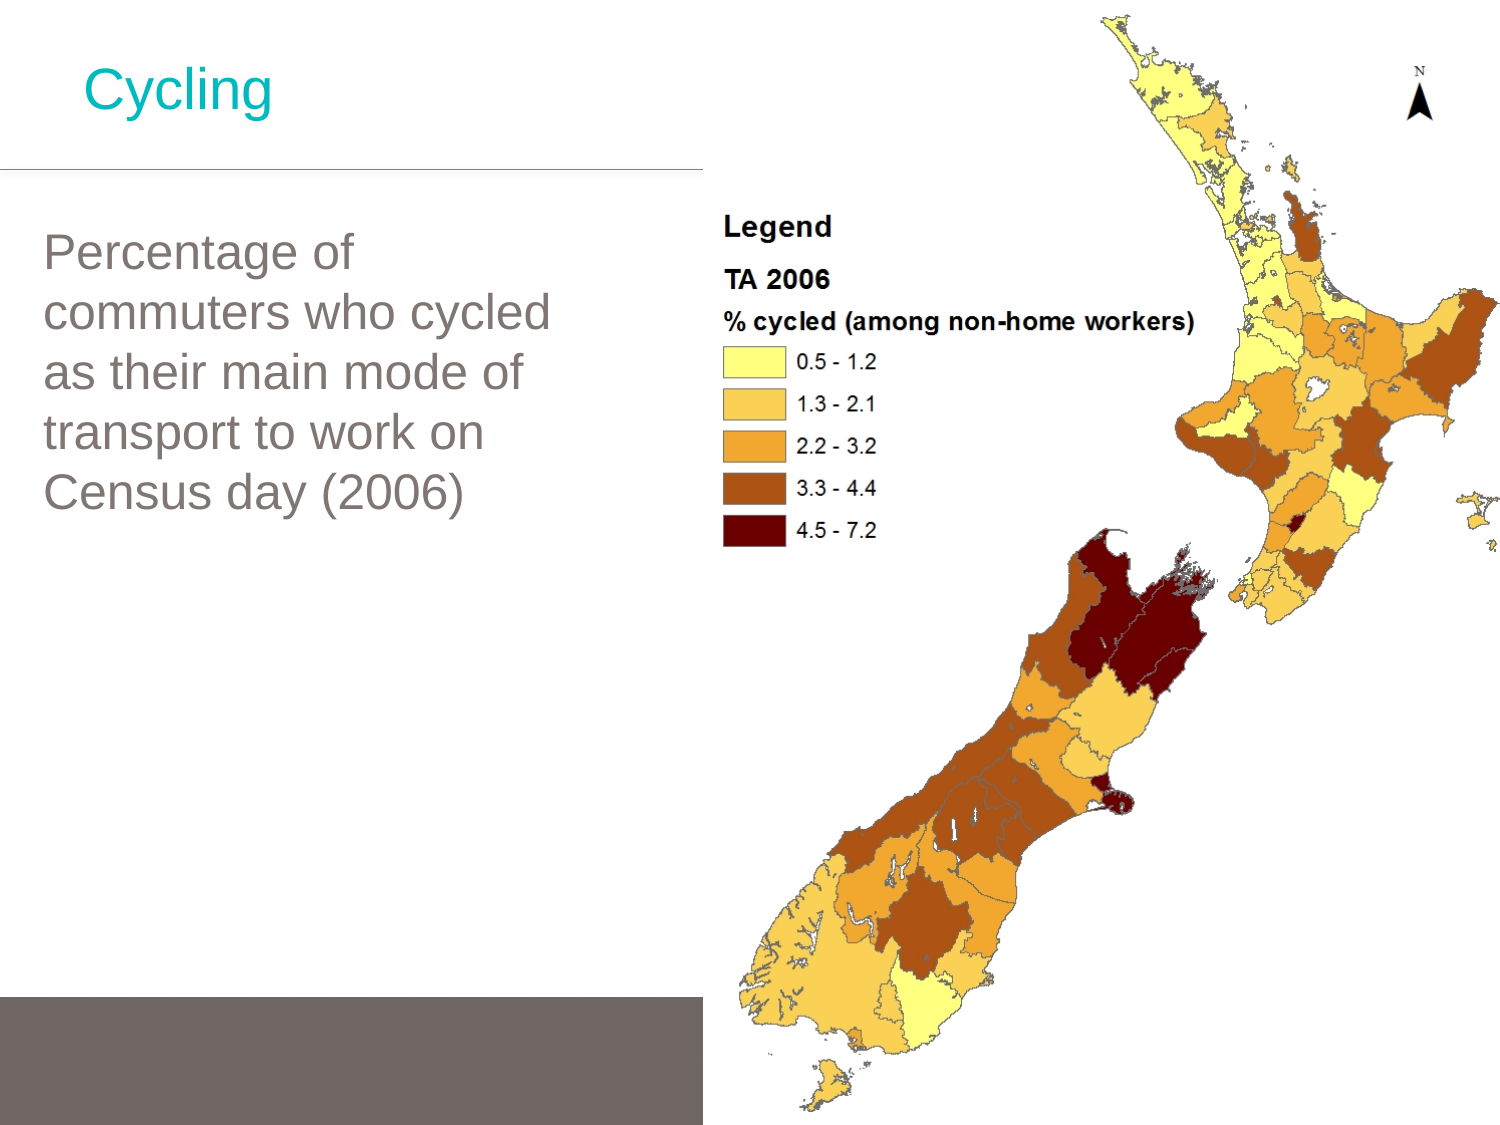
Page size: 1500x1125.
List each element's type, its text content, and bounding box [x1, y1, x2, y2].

picture [0, 2, 1500, 1125]
text_box Percentage of commuters who cycled as their main mode of transport to work on Census day (2006) [28, 212, 588, 527]
title Cycling [68, 43, 698, 162]
